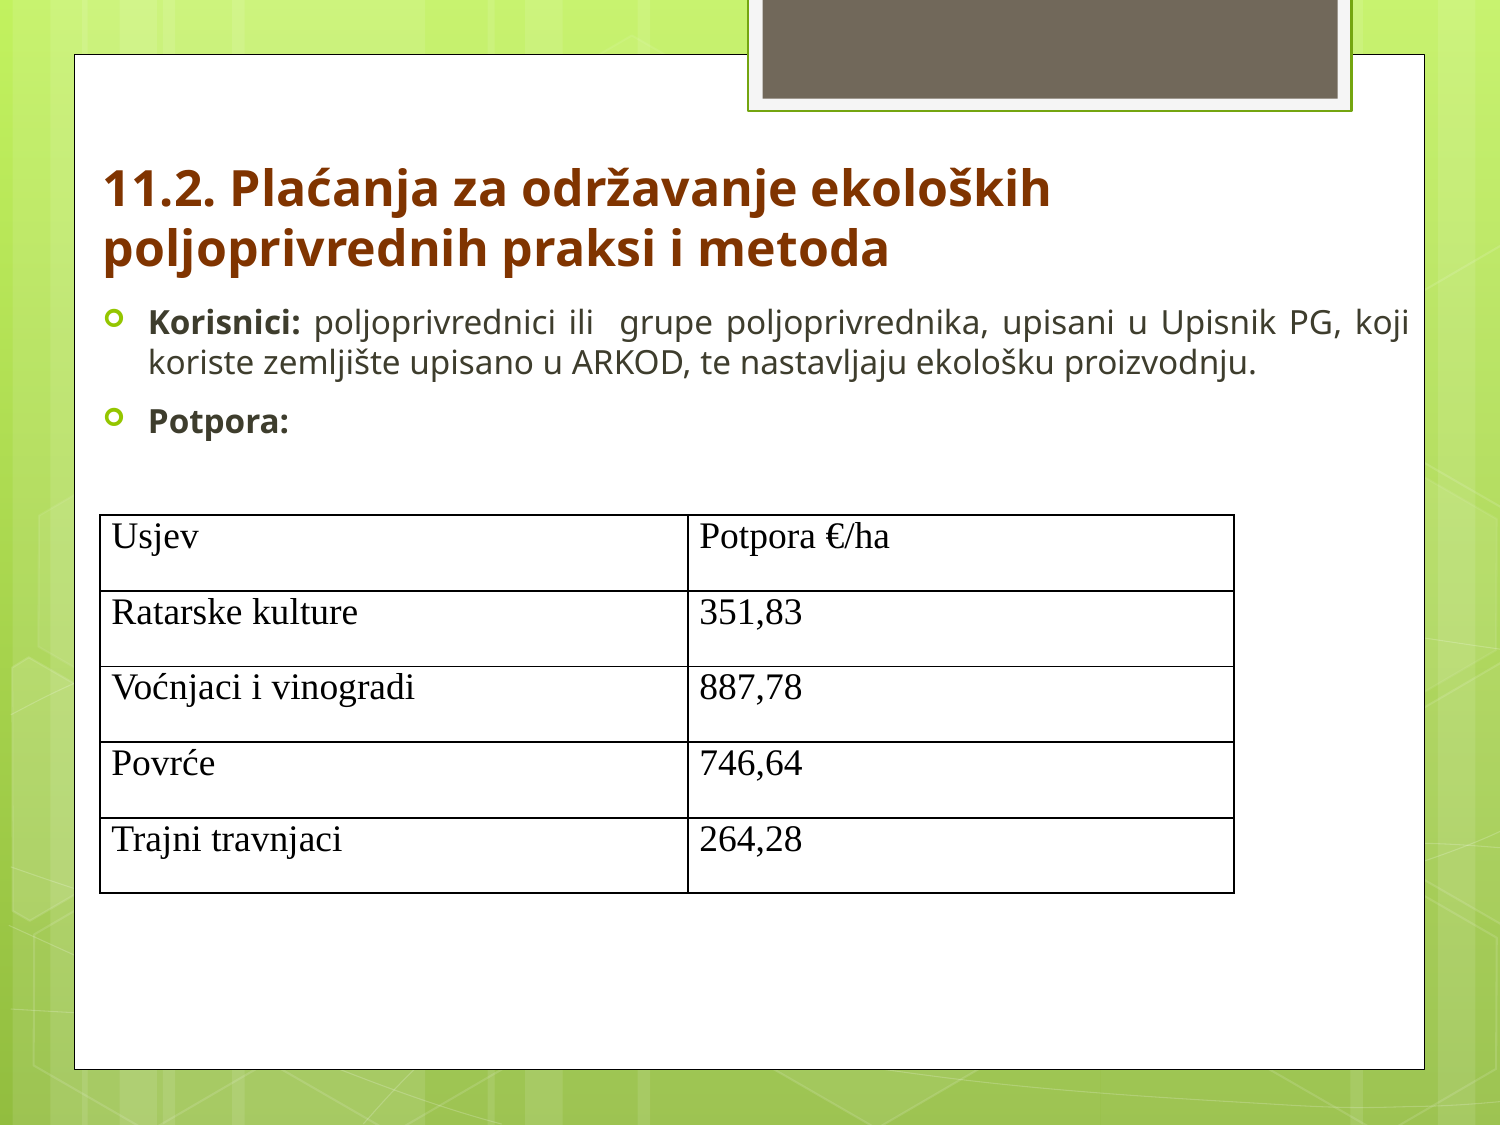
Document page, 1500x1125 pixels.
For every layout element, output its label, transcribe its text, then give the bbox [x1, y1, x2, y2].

table_cell 887,78 [689, 667, 1233, 741]
table_cell 746,64 [689, 743, 1233, 817]
table_cell Voćnjaci i vinogradi [101, 667, 687, 741]
table_header Potpora €/ha [689, 516, 1233, 590]
table_cell Trajni travnjaci [101, 819, 687, 892]
table_header Usjev [101, 516, 687, 590]
table_cell 351,83 [689, 592, 1233, 666]
table_cell Ratarske kulture [101, 592, 687, 666]
list 11.2. Plaćanja za održavanje ekoloških poljoprivrednih praksi i metoda Korisnici: poljoprivrednici ili grupe poljoprivrednika, upisani u Upisnik PG, koji koriste zemljište upisano u ARKOD, te nastavljaju ekološku proizvodnju. Potpora: [76, 149, 1427, 1047]
table_cell 264,28 [689, 819, 1233, 892]
table_cell Povrće [101, 743, 687, 817]
